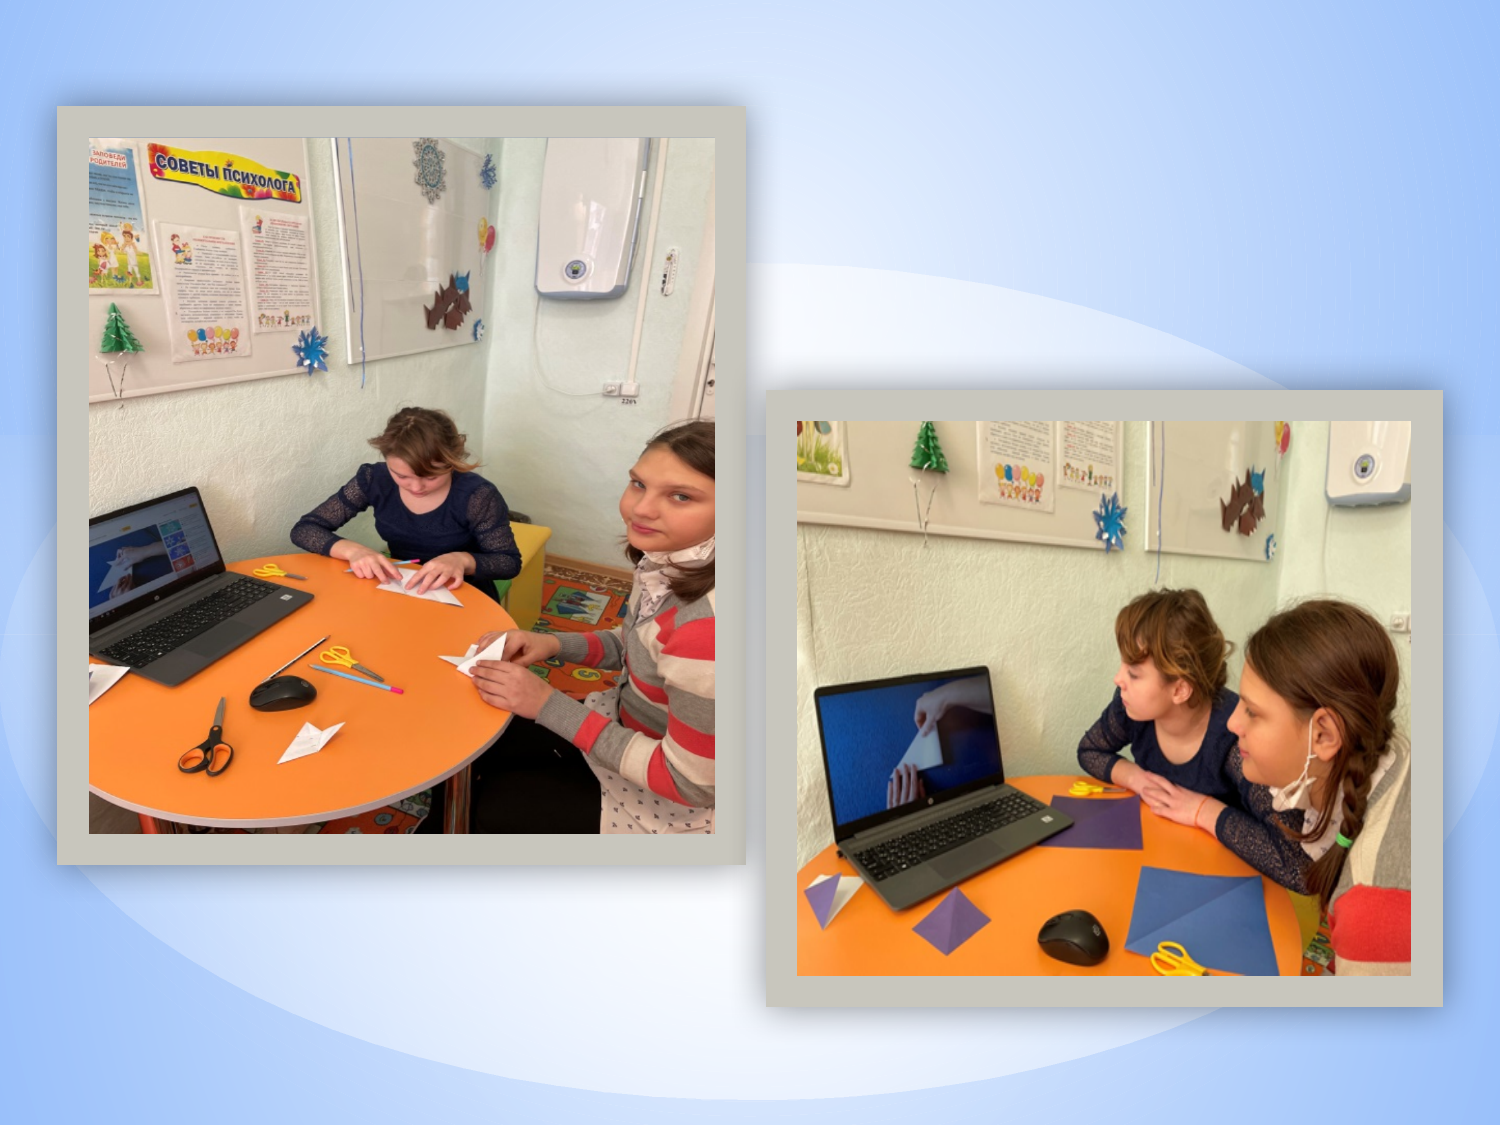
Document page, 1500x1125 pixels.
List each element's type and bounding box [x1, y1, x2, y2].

picture [52, 138, 751, 834]
picture [796, 420, 1412, 977]
